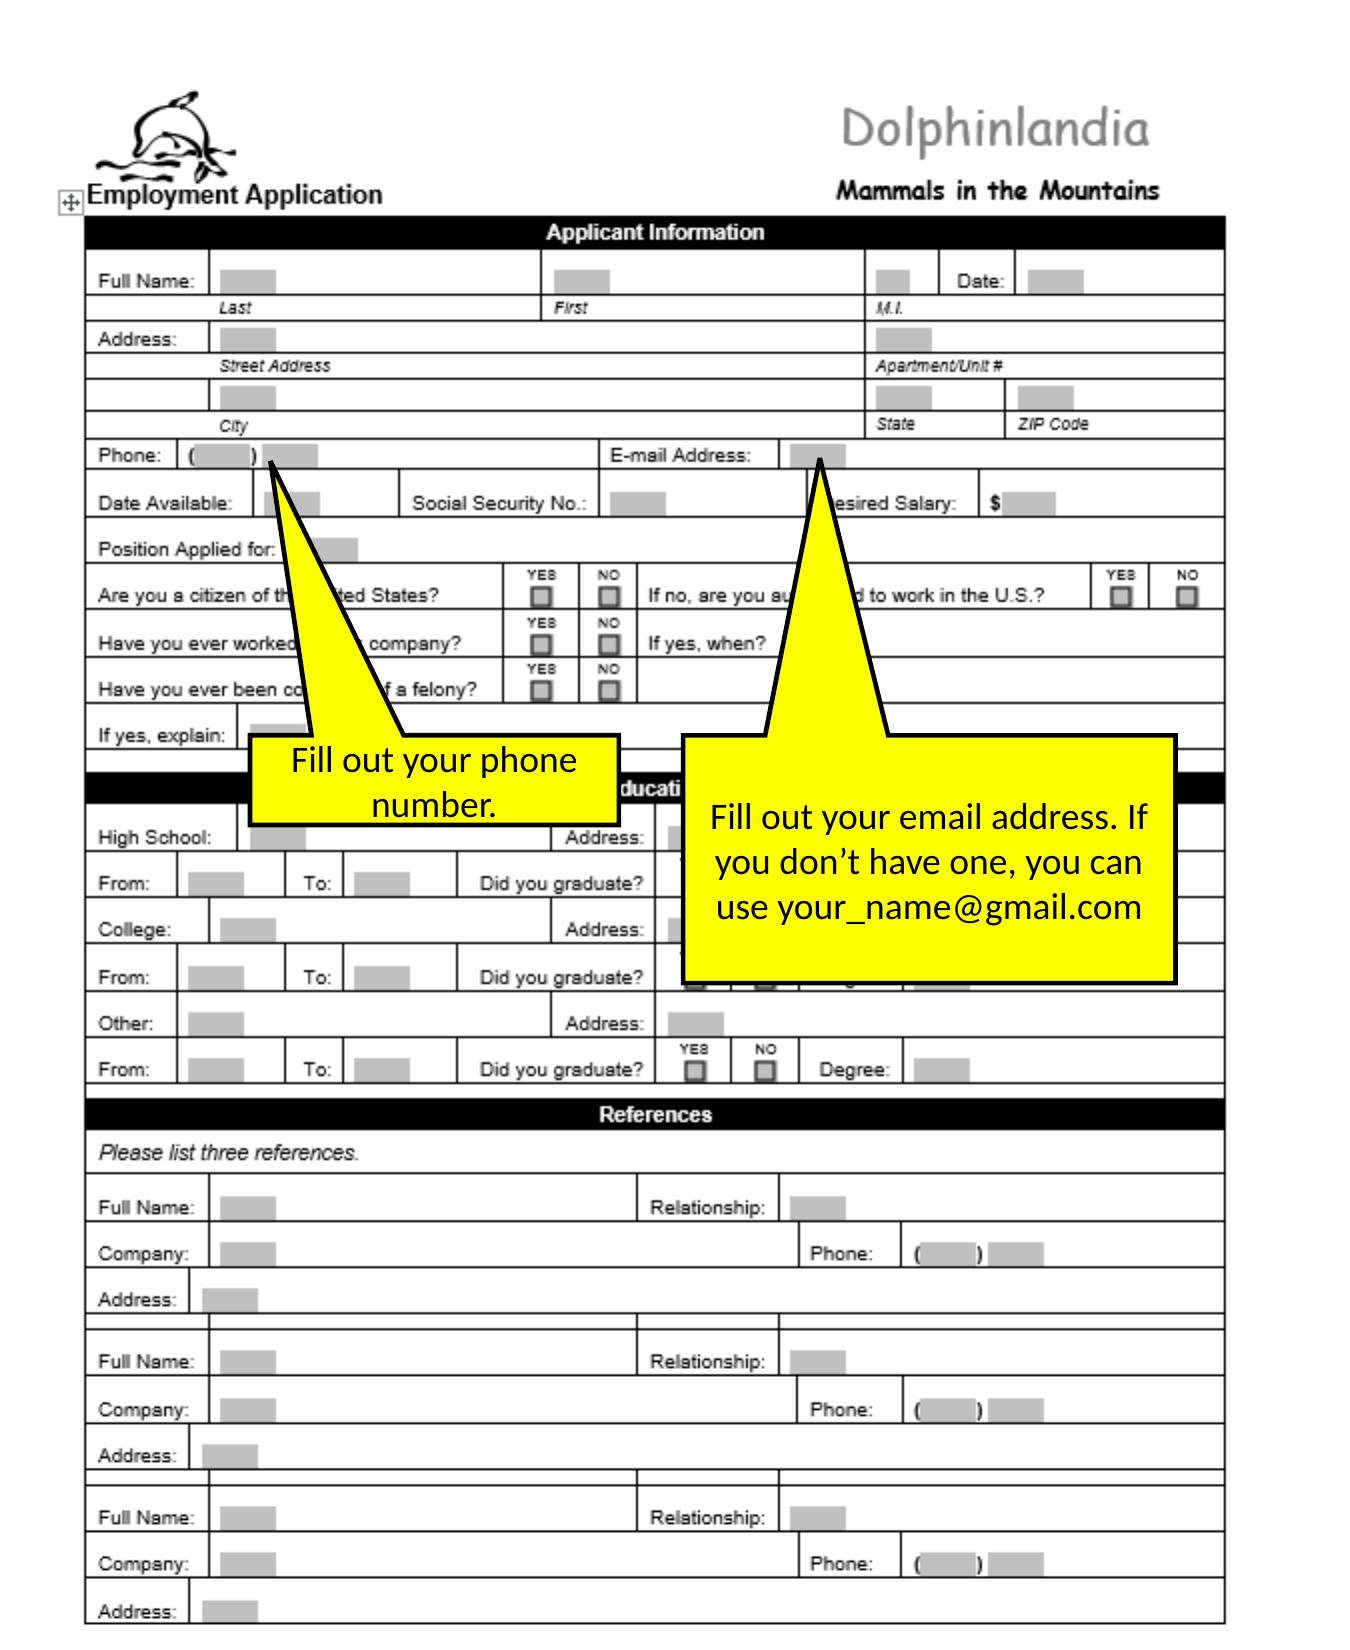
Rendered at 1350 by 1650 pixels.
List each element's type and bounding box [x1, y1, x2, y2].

picture [46, 62, 1251, 1650]
